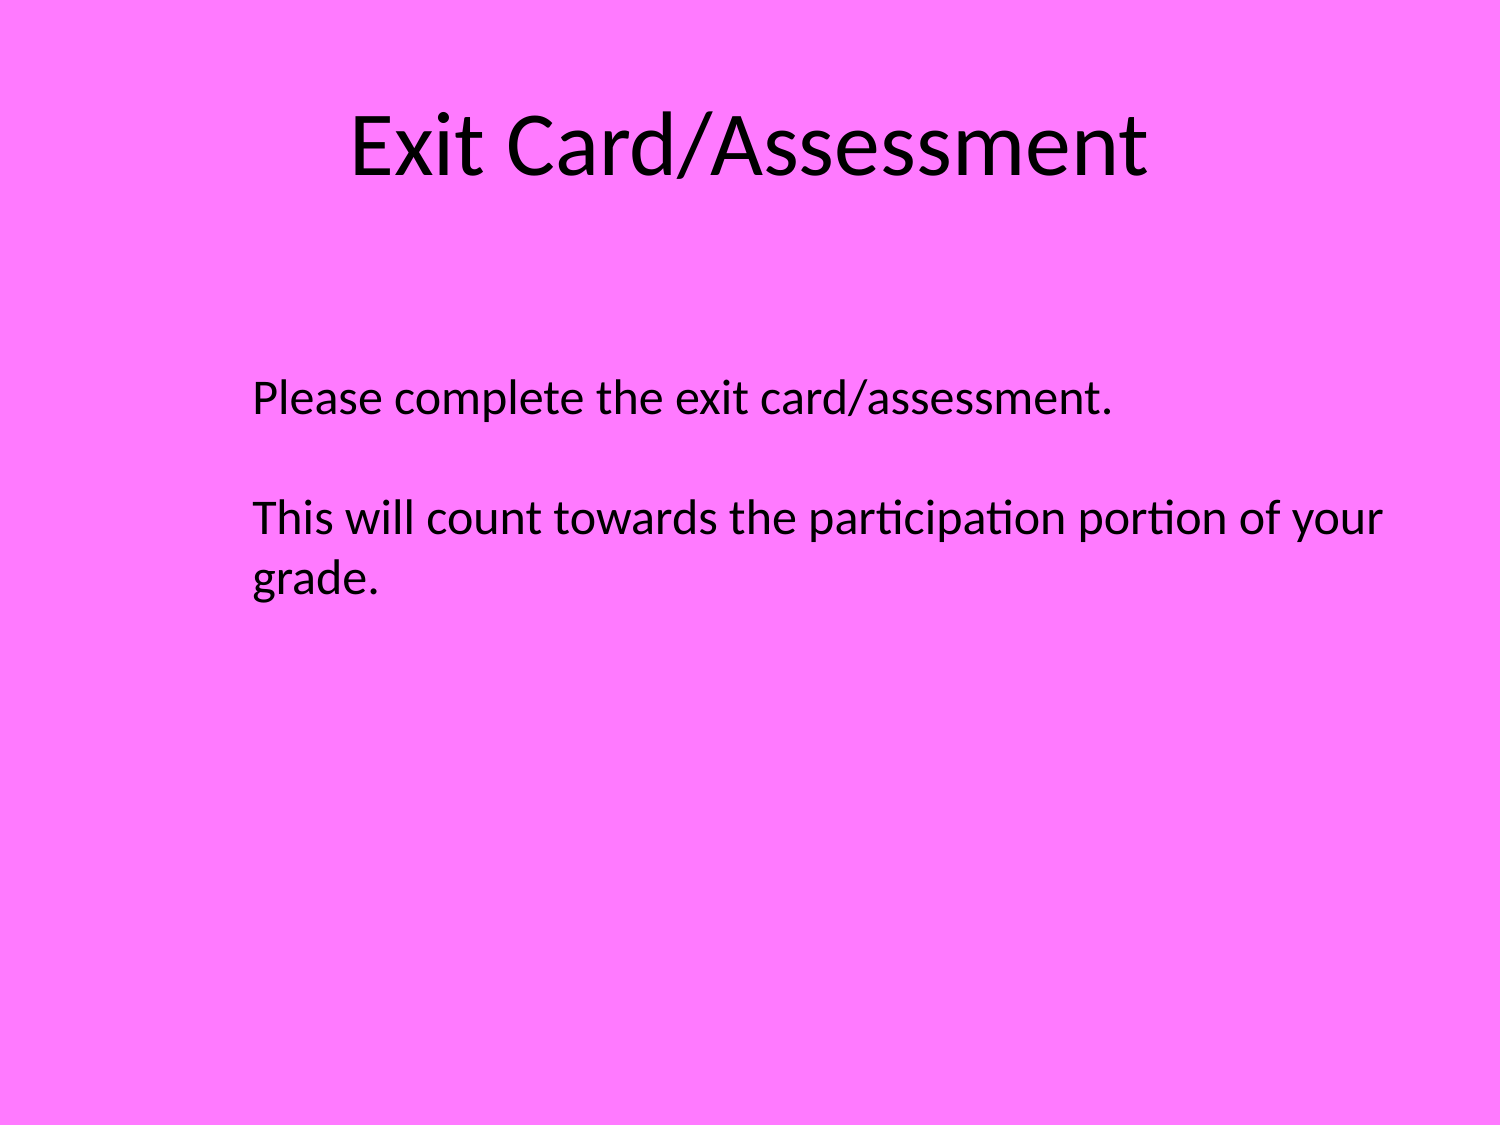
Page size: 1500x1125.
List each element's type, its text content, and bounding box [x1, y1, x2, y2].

title Exit Card/Assessment [75, 45, 1425, 233]
text_box Please complete the exit card/assessment. This will count towards the participation portion of your grade. [87, 237, 1425, 613]
